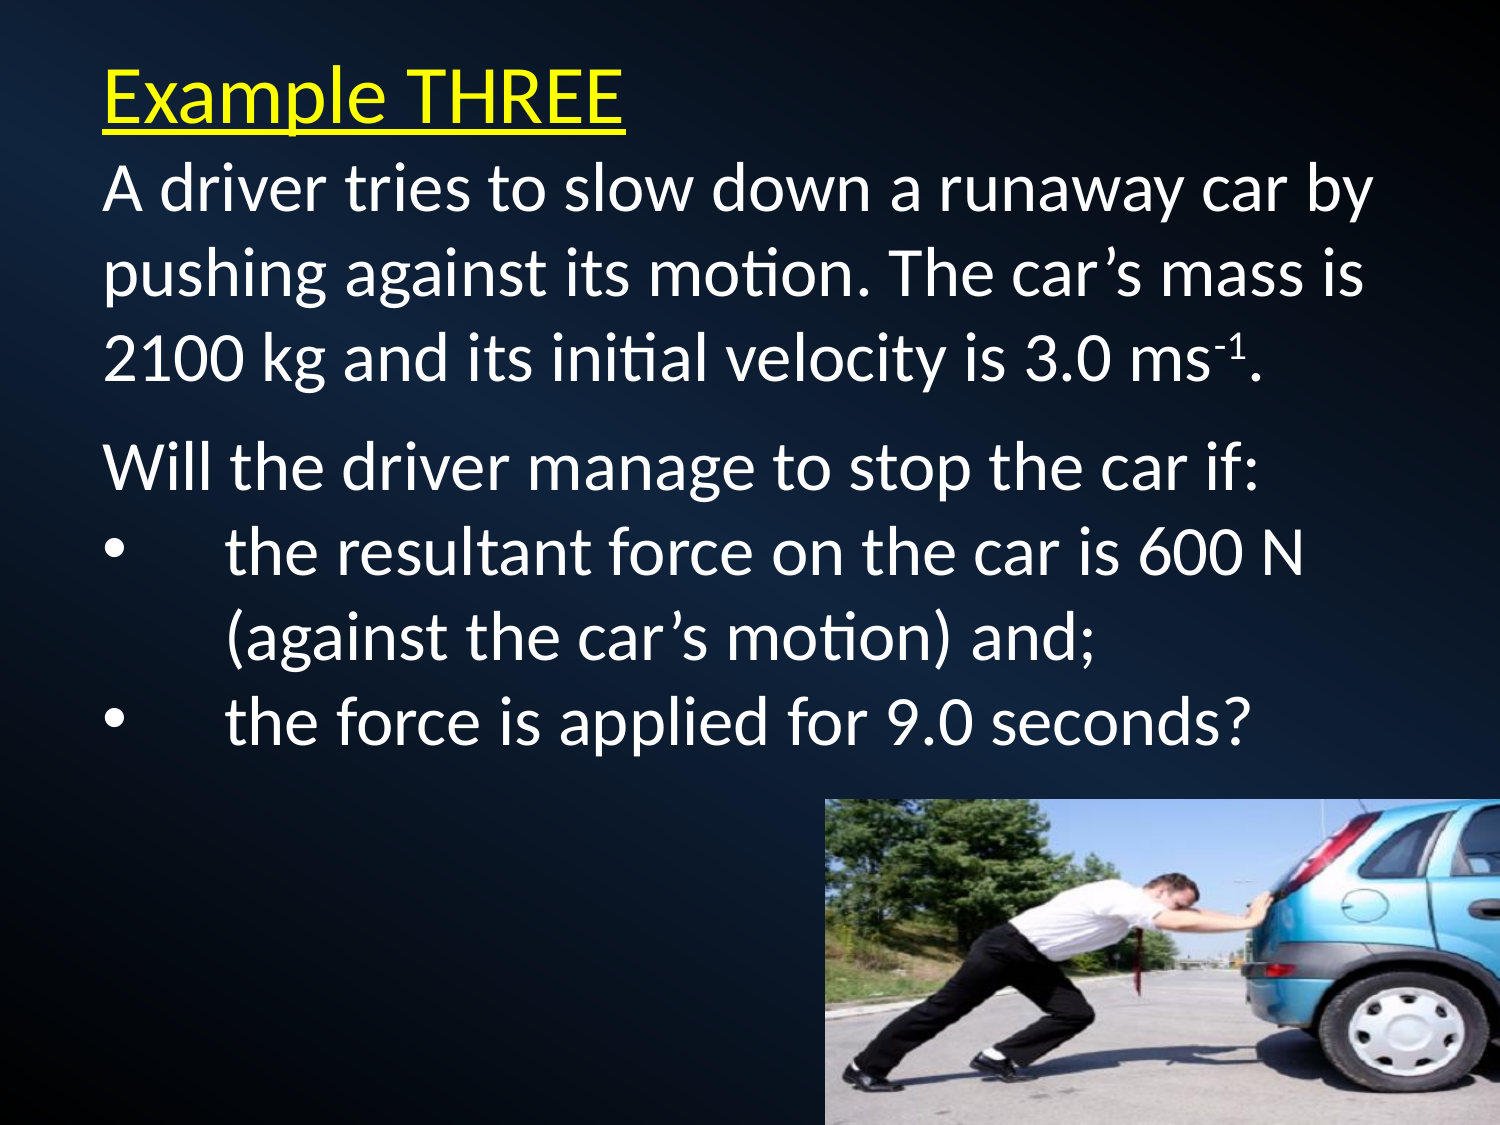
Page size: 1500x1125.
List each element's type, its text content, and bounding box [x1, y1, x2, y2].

picture [824, 799, 1500, 1125]
text_box Example THREE A driver tries to slow down a runaway car by pushing against its motion. The car’s mass is 2100 kg and its initial velocity is 3.0 ms-1. Will the driver manage to stop the car if: the resultant force on the car is 600 N (against the car’s motion) and; the force is applied for 9.0 seconds? [87, 33, 1438, 768]
